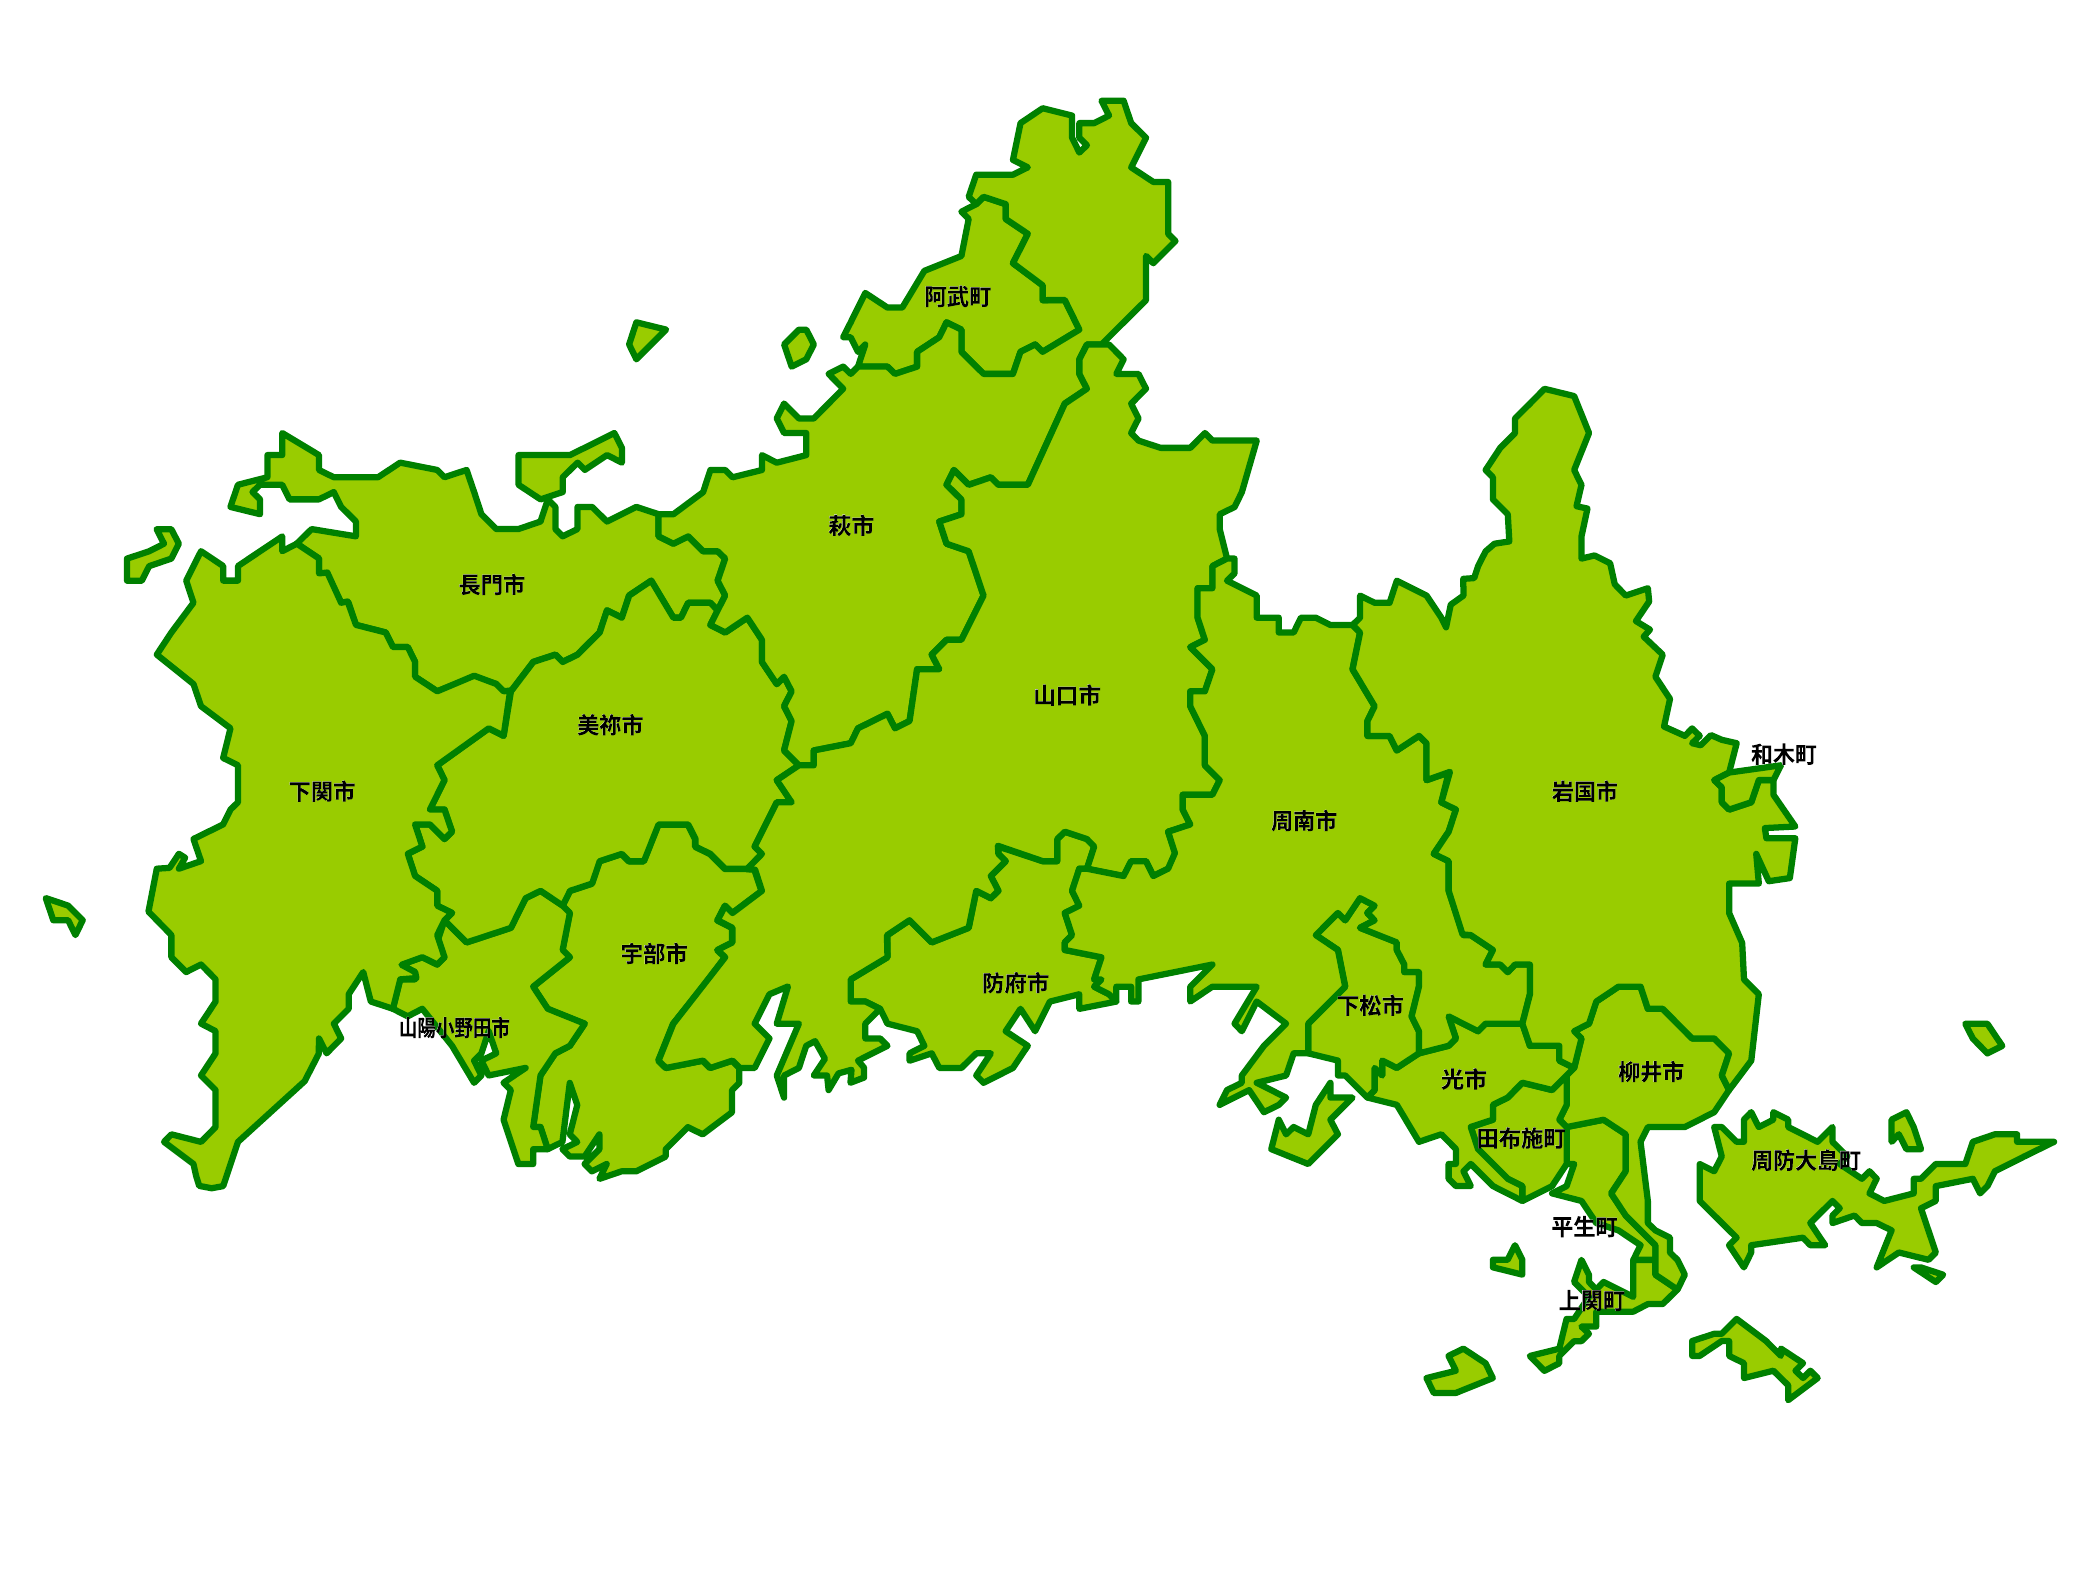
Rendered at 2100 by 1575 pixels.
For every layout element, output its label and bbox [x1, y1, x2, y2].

text_box [459, 573, 525, 596]
text_box [1559, 1289, 1625, 1312]
text_box [828, 513, 874, 537]
text_box [577, 713, 643, 736]
text_box [983, 971, 1049, 994]
text_box [1750, 742, 1817, 766]
text_box [1551, 779, 1618, 803]
text_box [1337, 993, 1404, 1017]
text_box [1551, 1215, 1618, 1238]
text_box [289, 779, 355, 803]
text_box [925, 285, 992, 308]
text_box [45, 100, 2055, 1401]
text_box [621, 942, 688, 965]
text_box [1750, 1148, 1861, 1172]
text_box [399, 1016, 510, 1039]
text_box [1034, 683, 1101, 707]
text_box [1618, 1060, 1684, 1083]
text_box [1441, 1067, 1487, 1090]
text_box [1477, 1126, 1566, 1150]
text_box [1271, 809, 1337, 832]
